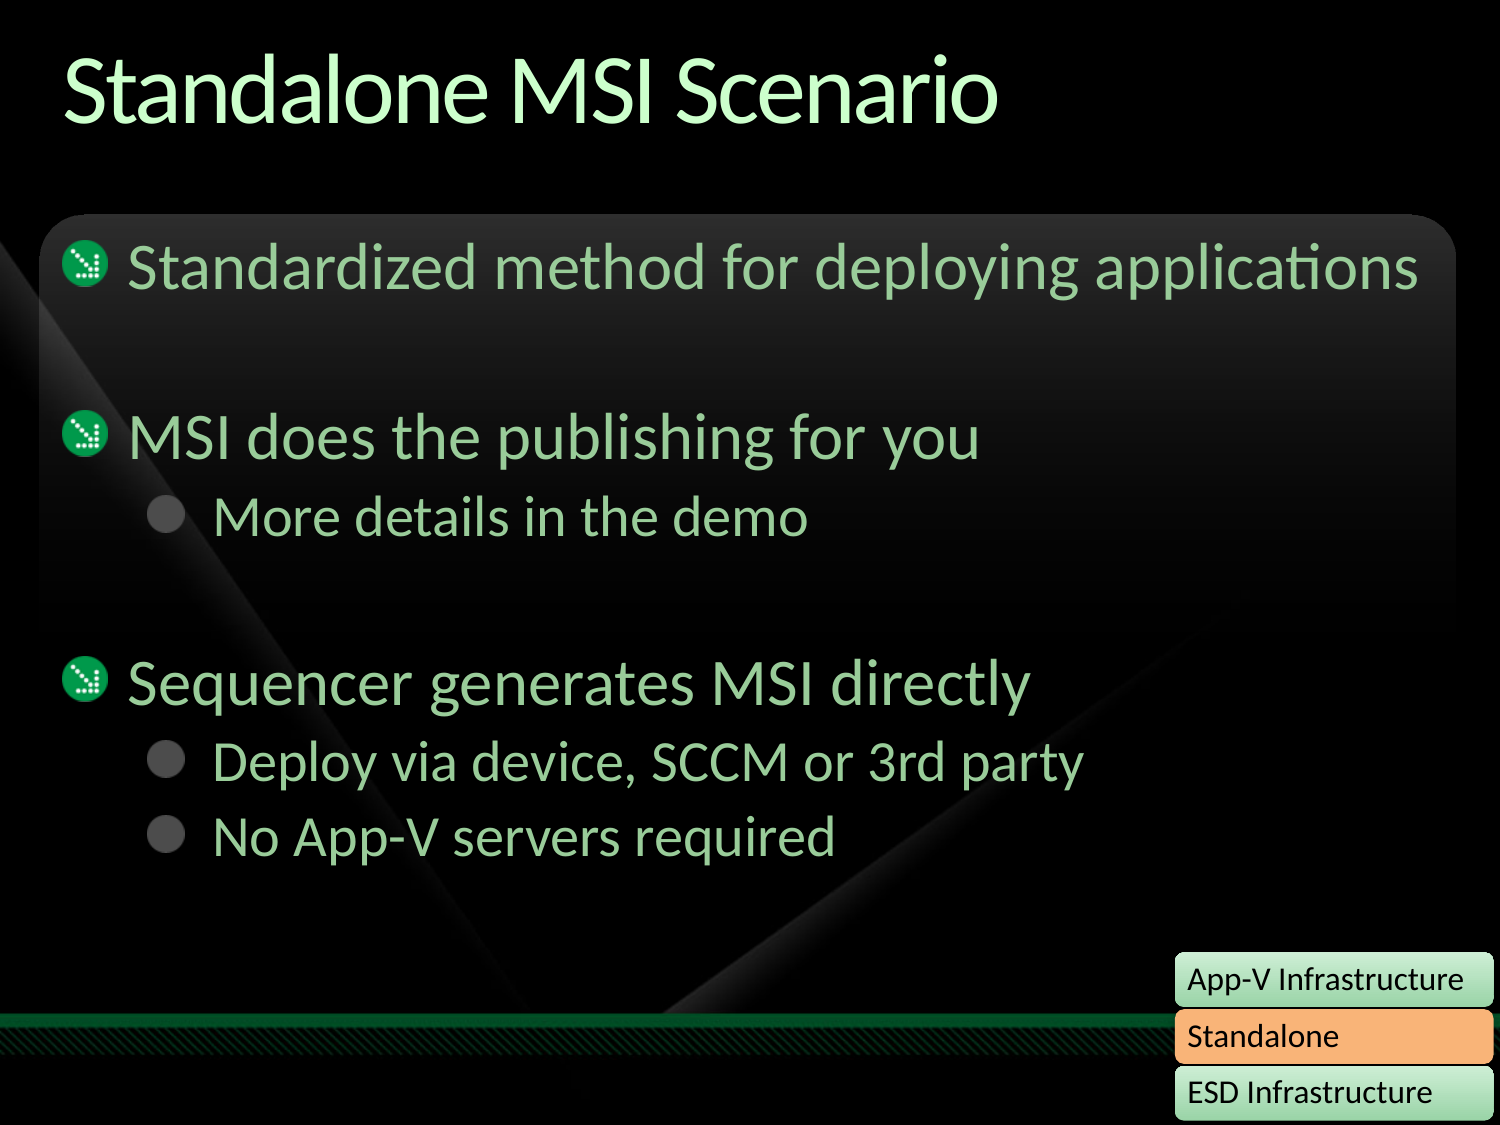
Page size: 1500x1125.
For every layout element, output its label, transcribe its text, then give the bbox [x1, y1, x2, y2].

text_box [39, 214, 1456, 699]
picture [0, 0, 1500, 1125]
title Standalone MSI Scenario [62, 37, 1438, 147]
list Standardized method for deploying applications MSI does the publishing for you More details in the demo Sequencer generates MSI directly Deploy via device, SCCM or 3rd party No App-V servers required [62, 231, 1438, 980]
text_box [1174, 951, 1494, 1121]
